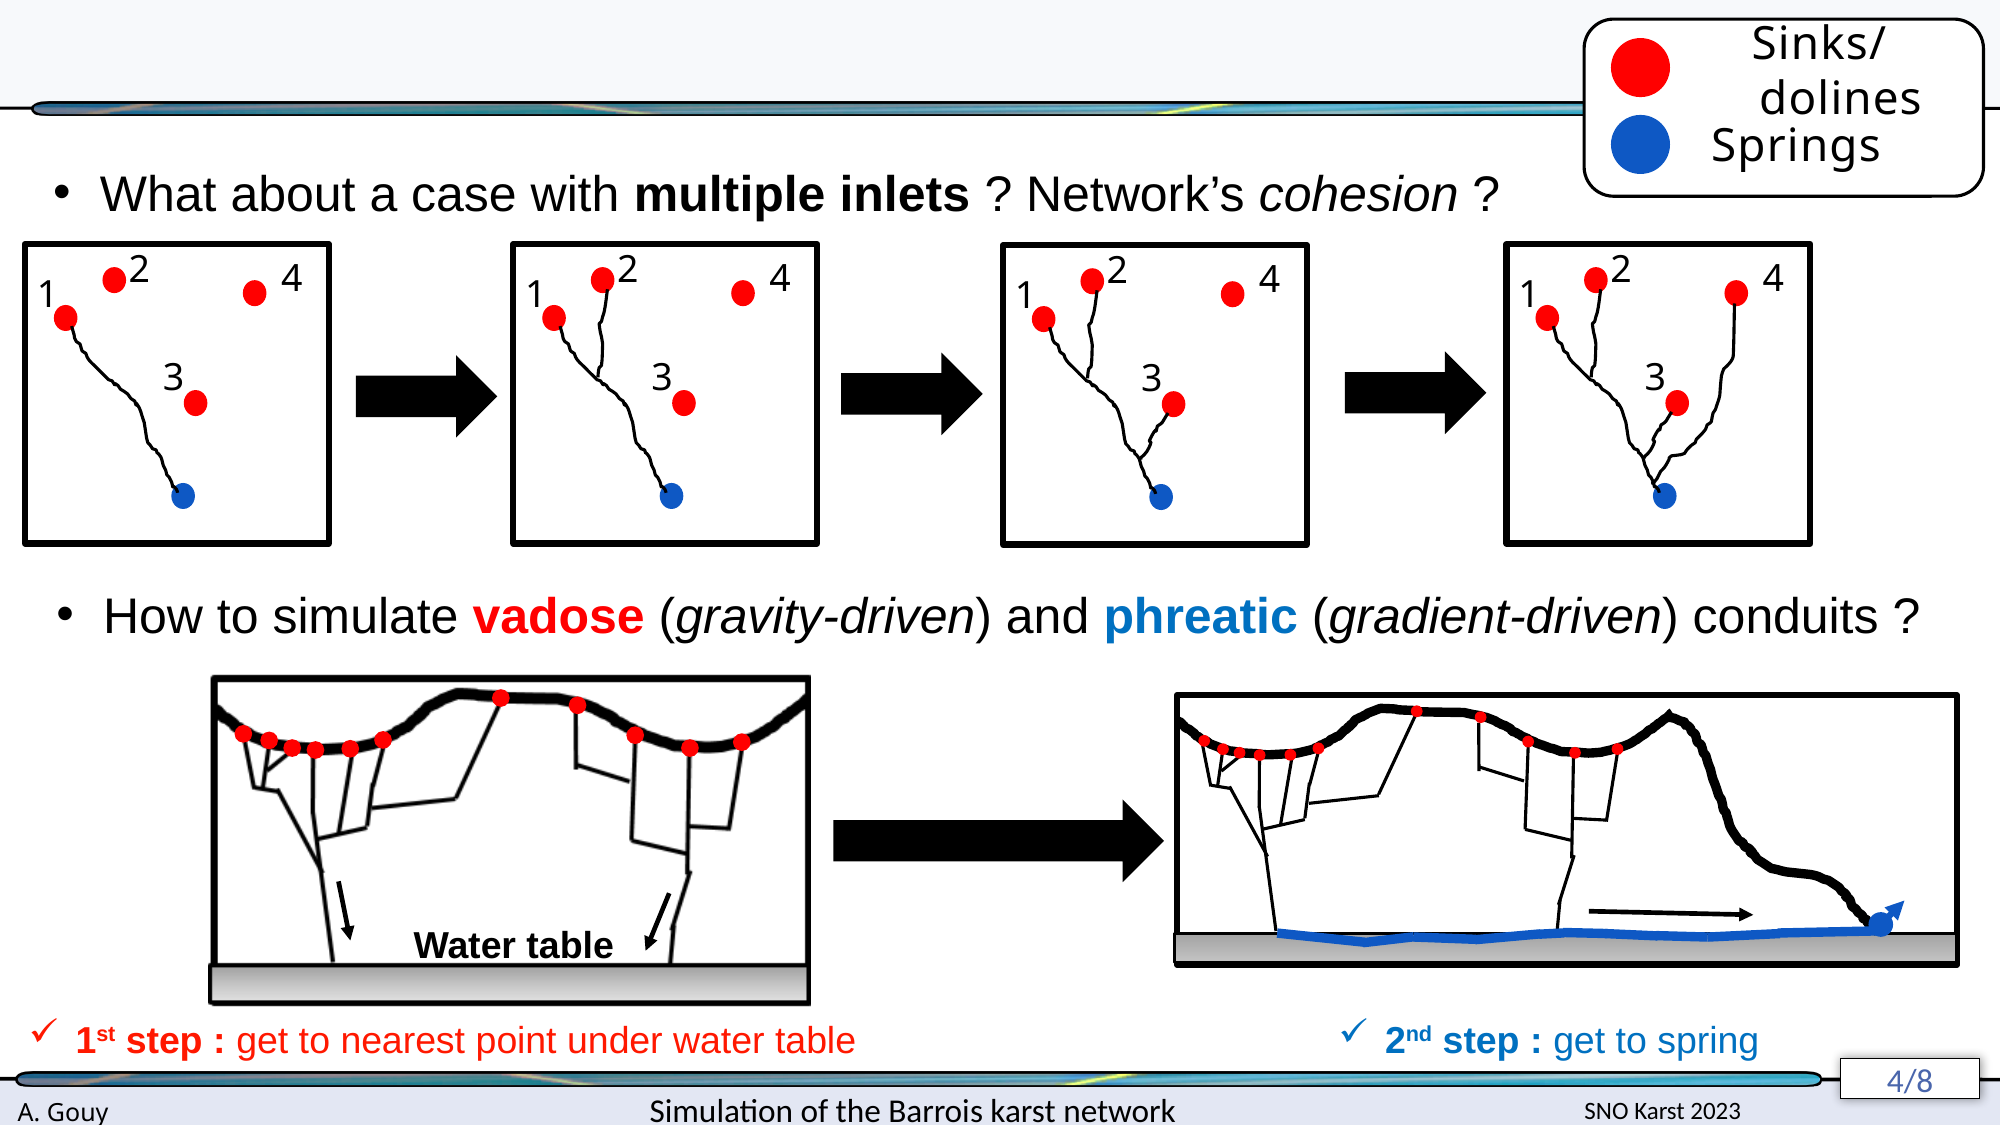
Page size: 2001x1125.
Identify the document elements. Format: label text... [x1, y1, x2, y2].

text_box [1201, 738, 1212, 787]
text_box [1173, 932, 1958, 964]
text_box [1567, 745, 1583, 760]
text_box 2 [1595, 237, 1647, 298]
text_box 4 [266, 246, 318, 307]
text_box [1524, 744, 1529, 768]
text_box What about a case with multiple inlets ? Network’s cohesion ? [38, 153, 1516, 229]
text_box [596, 289, 609, 378]
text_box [1606, 748, 1619, 822]
text_box [1232, 745, 1247, 754]
text_box [1868, 914, 1874, 928]
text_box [1604, 933, 1657, 937]
text_box [1409, 703, 1425, 717]
text_box [1216, 741, 1231, 750]
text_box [1707, 933, 1774, 938]
text_box [23, 243, 330, 545]
text_box [1196, 733, 1211, 740]
picture [31, 101, 1582, 116]
text_box [1473, 709, 1489, 725]
text_box 1st step : get to nearest point under water table [13, 1008, 872, 1069]
text_box [1001, 244, 1308, 546]
picture [208, 668, 812, 1012]
text_box [1668, 715, 1869, 925]
text_box [1642, 411, 1674, 459]
text_box [1176, 694, 1958, 932]
text_box 2 [1091, 239, 1143, 299]
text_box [1524, 788, 1529, 828]
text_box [645, 892, 670, 951]
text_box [1221, 752, 1245, 772]
text_box [1176, 706, 1409, 757]
text_box 3 [636, 345, 688, 406]
text_box 4 [1747, 246, 1799, 307]
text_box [1229, 786, 1268, 857]
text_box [1276, 932, 1365, 943]
text_box [1284, 747, 1298, 756]
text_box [1362, 936, 1412, 943]
text_box 3 [1629, 345, 1681, 406]
text_box 3 [148, 345, 200, 406]
text_box [1085, 290, 1099, 379]
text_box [1558, 854, 1575, 906]
text_box 4 [754, 246, 806, 307]
text_box [558, 325, 668, 494]
text_box [70, 325, 180, 494]
text_box 2nd step : get to spring [1323, 1008, 1775, 1069]
text_box [512, 243, 819, 545]
text_box [1609, 36, 1662, 99]
text_box 2 [113, 237, 165, 298]
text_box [1258, 805, 1277, 819]
text_box 1 [1000, 263, 1052, 323]
text_box Springs [1665, 130, 1938, 176]
text_box [1582, 17, 1986, 198]
text_box [1343, 349, 1488, 436]
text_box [1304, 809, 1310, 819]
text_box 2 [602, 237, 654, 298]
text_box 4 [1244, 248, 1296, 308]
text_box [1139, 412, 1170, 460]
text_box [1423, 710, 1474, 717]
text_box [1309, 748, 1320, 786]
picture [15, 1071, 1822, 1087]
text_box [1610, 741, 1625, 753]
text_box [1280, 753, 1293, 816]
text_box [1520, 734, 1536, 748]
text_box 1 [510, 262, 562, 322]
text_box [354, 353, 499, 440]
text_box [1589, 289, 1603, 378]
text_box [1609, 113, 1665, 176]
text_box [831, 798, 1166, 884]
text_box [1048, 326, 1158, 495]
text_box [1880, 900, 1905, 925]
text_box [1304, 782, 1310, 796]
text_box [1413, 936, 1470, 940]
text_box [1588, 910, 1754, 916]
text_box 3 [1126, 347, 1178, 407]
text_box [1261, 819, 1306, 830]
text_box [1488, 711, 1674, 755]
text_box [1378, 712, 1417, 795]
text_box [1652, 484, 1661, 494]
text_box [338, 881, 351, 941]
text_box [839, 351, 984, 437]
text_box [1777, 930, 1877, 934]
text_box Sinks/dolines [1662, 13, 1989, 130]
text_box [1258, 837, 1277, 932]
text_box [1474, 933, 1537, 940]
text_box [1524, 829, 1564, 841]
text_box [1650, 303, 1737, 485]
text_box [1217, 778, 1223, 787]
text_box How to simulate vadose (gravity-driven) and phreatic (gradient-driven) conduits ? [41, 576, 1936, 651]
text_box [1505, 243, 1812, 545]
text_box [1556, 899, 1561, 930]
text_box 1 [22, 262, 73, 322]
text_box [1551, 325, 1653, 481]
text_box 1 [1503, 262, 1555, 322]
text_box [1308, 795, 1380, 804]
text_box [1311, 740, 1326, 754]
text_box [1478, 766, 1525, 782]
text_box [1252, 747, 1268, 762]
